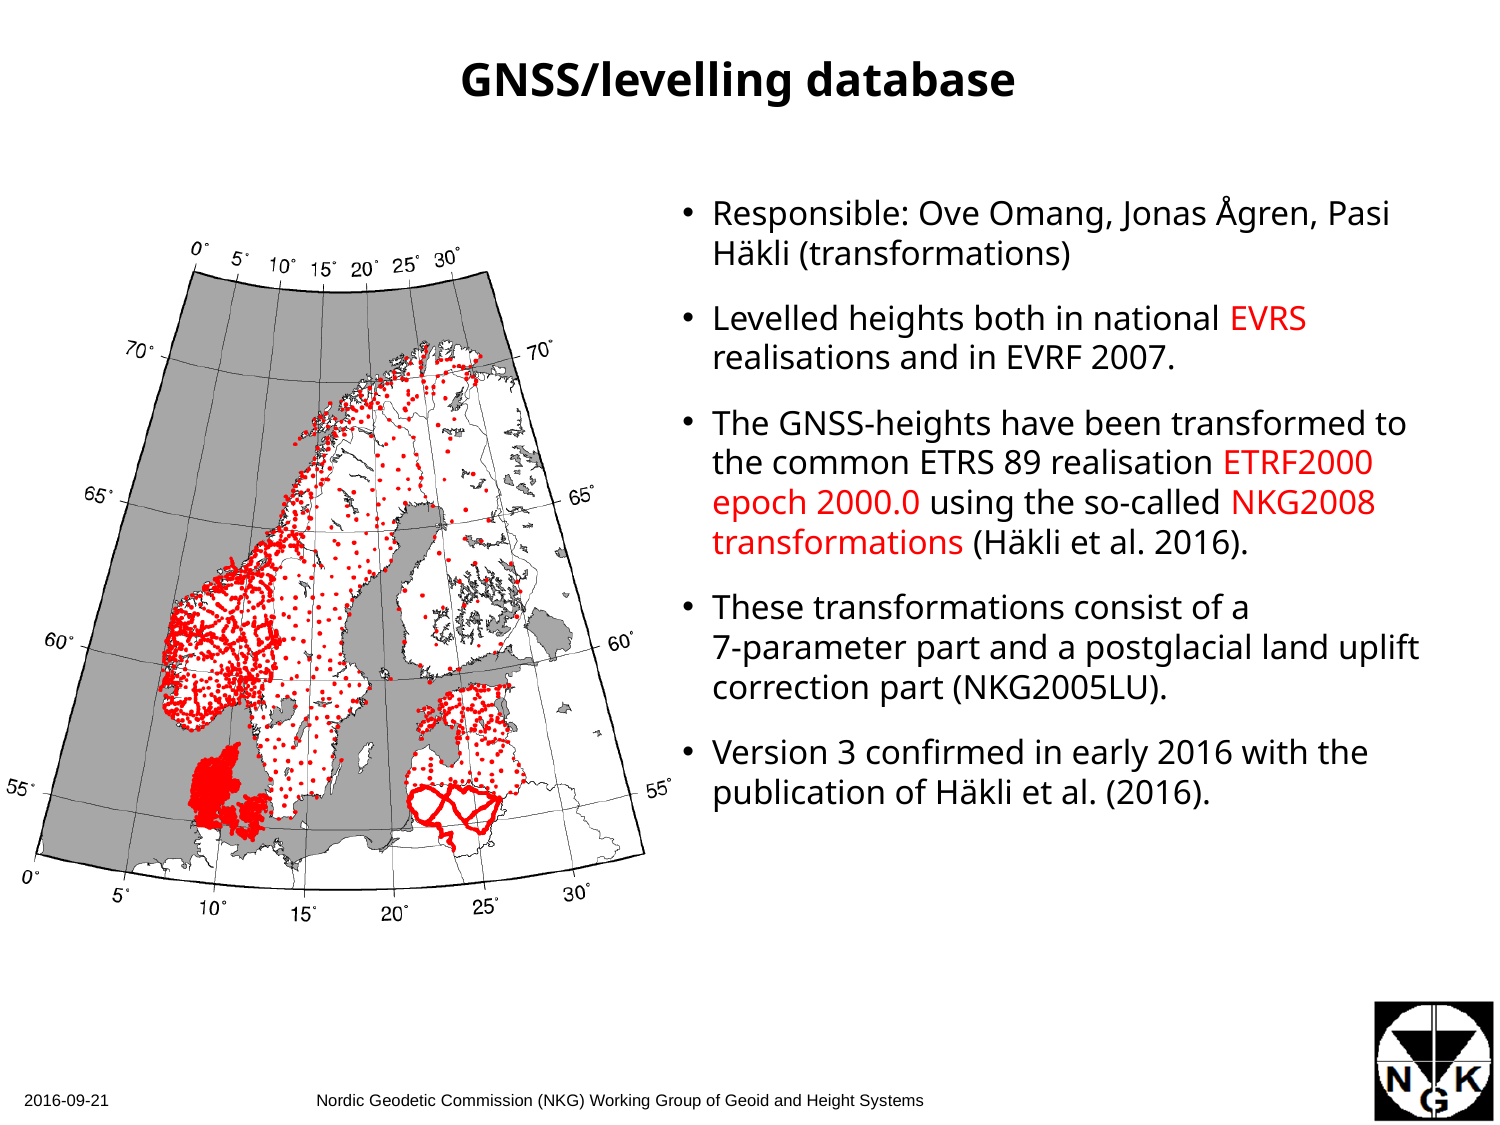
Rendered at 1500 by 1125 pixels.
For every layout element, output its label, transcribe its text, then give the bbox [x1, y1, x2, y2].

picture [0, 219, 684, 941]
picture [1372, 999, 1495, 1125]
title GNSS/levelling database [88, 42, 1389, 185]
list Responsible: Ove Omang, Jonas Ågren, Pasi Häkli (transformations) Levelled heights both in national EVRS realisations and in EVRF 2007. The GNSS-heights have been transformed to the common ETRS 89 realisation ETRF2000 epoch 2000.0 using the so-called NKG2008 transformations (Häkli et al. 2016). These transformations consist of a 7-parameter part and a postglacial land uplift correction part (NKG2005LU). Version 3 confirmed in early 2016 with the publication of Häkli et al. (2016). [667, 184, 1459, 835]
